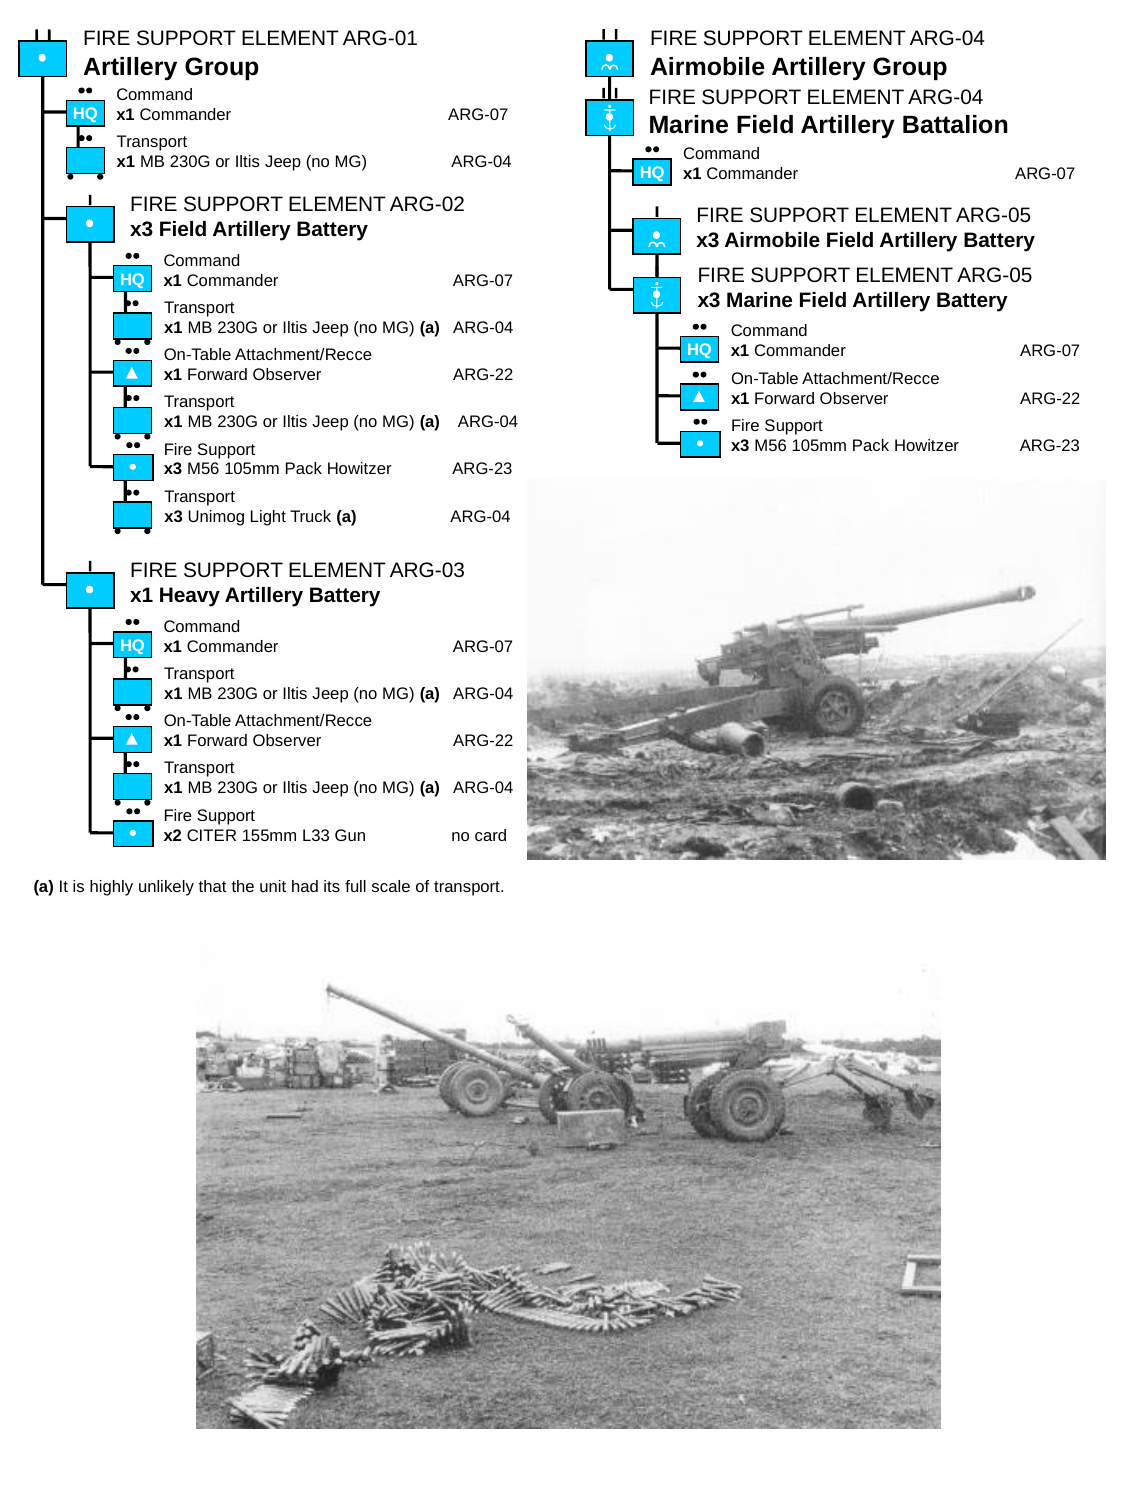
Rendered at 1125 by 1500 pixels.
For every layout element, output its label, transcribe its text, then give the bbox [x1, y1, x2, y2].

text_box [126, 395, 139, 401]
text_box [126, 348, 139, 354]
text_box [603, 87, 617, 99]
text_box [36, 29, 50, 40]
text_box On-Table Attachment/Recce x1 Forward Observer ARG-22 [148, 711, 527, 758]
text_box Command x1 Commander ARG-07 [716, 312, 1096, 360]
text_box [79, 135, 92, 141]
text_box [66, 206, 114, 243]
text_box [126, 761, 139, 767]
text_box Command x1 Commander ARG-07 [148, 608, 527, 655]
text_box FIRE SUPPORT ELEMENT ARG-04 Airmobile Artillery Group [635, 17, 1000, 76]
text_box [693, 372, 706, 377]
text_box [694, 419, 707, 424]
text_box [603, 29, 617, 40]
text_box On-Table Attachment/Recce x1 Forward Observer ARG-22 [716, 360, 1096, 407]
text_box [127, 809, 140, 814]
text_box Command x1 Commander ARG-07 [668, 135, 1091, 191]
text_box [633, 277, 681, 313]
text_box Transport x1 MB 230G or Iltis Jeep (no MG) ARG-04 [101, 123, 528, 179]
text_box FIRE SUPPORT ELEMENT ARG-05 x3 Airmobile Field Artillery Battery [681, 194, 1050, 260]
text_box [113, 312, 152, 345]
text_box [113, 820, 153, 847]
text_box Fire Support x3 M56 105mm Pack Howitzer ARG-23 [716, 407, 1096, 463]
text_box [79, 88, 92, 93]
text_box FIRE SUPPORT ELEMENT ARG-03 x1 Heavy Artillery Battery [115, 549, 480, 614]
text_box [126, 253, 139, 259]
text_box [586, 41, 634, 77]
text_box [113, 773, 152, 805]
text_box (a) It is highly unlikely that the unit had its full scale of transport. [18, 868, 521, 903]
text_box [693, 324, 706, 329]
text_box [127, 442, 140, 448]
picture [196, 938, 941, 1429]
text_box FIRE SUPPORT ELEMENT ARG-05 x3 Marine Field Artillery Battery [682, 253, 1048, 319]
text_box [66, 100, 105, 127]
text_box Fire Support x3 M56 105mm Pack Howitzer ARG-23 [149, 430, 529, 486]
text_box FIRE SUPPORT ELEMENT ARG-02 x3 Field Artillery Battery [115, 183, 480, 248]
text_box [680, 384, 719, 410]
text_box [66, 147, 105, 179]
text_box Transport x1 MB 230G or Iltis Jeep (no MG) (a) ARG-04 [149, 289, 529, 344]
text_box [113, 502, 152, 534]
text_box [125, 301, 138, 306]
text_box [680, 431, 720, 458]
text_box Fire Support x2 CITER 155mm L33 Gun no card [148, 797, 523, 852]
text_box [113, 265, 152, 292]
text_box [646, 147, 659, 152]
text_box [66, 572, 114, 609]
text_box Transport x1 MB 230G or Iltis Jeep (no MG) (a) ARG-04 [149, 383, 534, 439]
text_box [633, 159, 672, 185]
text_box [586, 100, 634, 136]
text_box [680, 336, 719, 363]
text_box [18, 41, 67, 77]
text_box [113, 631, 152, 658]
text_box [126, 619, 139, 625]
text_box FIRE SUPPORT ELEMENT ARG-01 Artillery Group [68, 17, 433, 88]
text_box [125, 667, 138, 672]
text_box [633, 218, 681, 254]
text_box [113, 679, 152, 711]
text_box Command x1 Commander ARG-07 [148, 242, 529, 289]
text_box Transport x1 MB 230G or Iltis Jeep (no MG) (a) ARG-04 [149, 655, 527, 711]
text_box Command x1 Commander ARG-07 [101, 76, 524, 123]
picture [527, 478, 1106, 860]
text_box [126, 490, 139, 495]
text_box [113, 454, 153, 481]
text_box FIRE SUPPORT ELEMENT ARG-04 Marine Field Artillery Battalion [633, 76, 1025, 147]
text_box On-Table Attachment/Recce x1 Forward Observer ARG-22 [148, 344, 529, 392]
text_box Transport x1 MB 230G or Iltis Jeep (no MG) (a) ARG-04 [149, 758, 527, 805]
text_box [126, 714, 139, 720]
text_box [113, 360, 152, 387]
text_box Transport x3 Unimog Light Truck (a) ARG-04 [149, 486, 526, 533]
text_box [113, 726, 152, 753]
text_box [113, 407, 152, 439]
